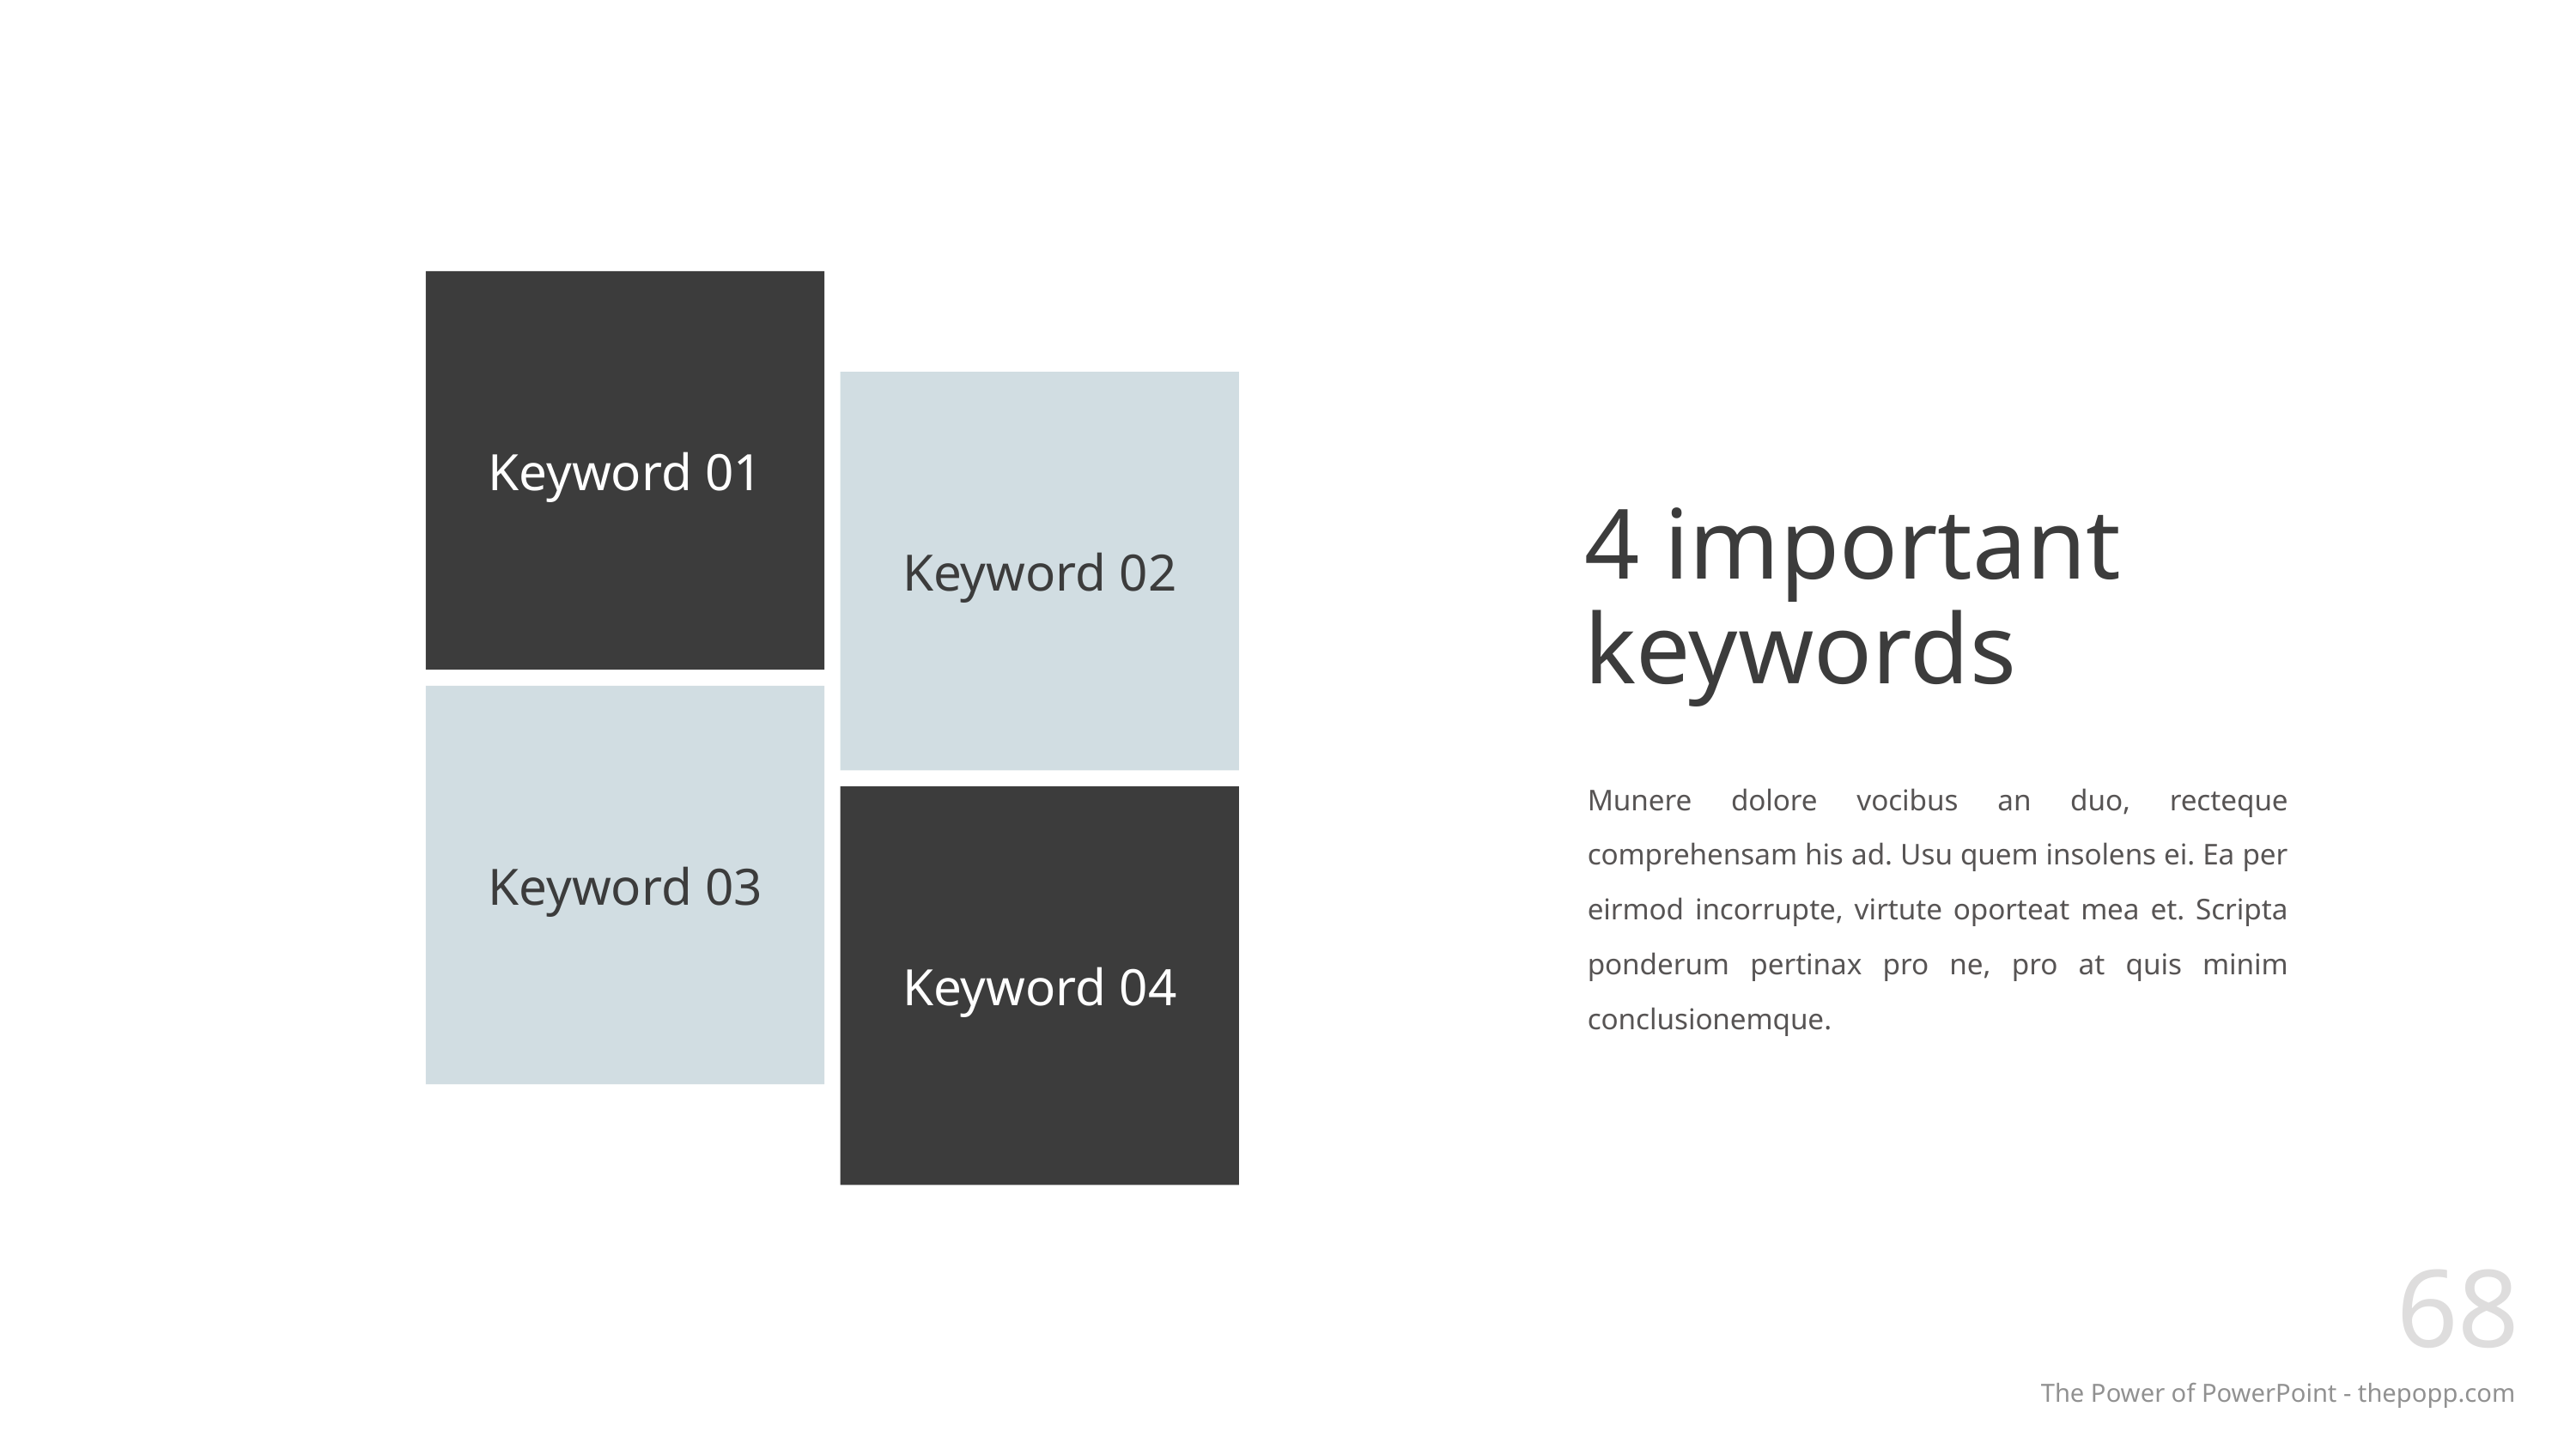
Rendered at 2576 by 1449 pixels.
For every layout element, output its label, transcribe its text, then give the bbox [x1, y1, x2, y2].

list Keyword 03 [425, 841, 825, 929]
list Keyword 01 [425, 427, 825, 514]
slide_number 68 [2150, 1250, 2532, 1393]
footer The Power of PowerPoint - thepopp.com [1573, 1354, 2529, 1432]
list Keyword 04 [840, 943, 1239, 1029]
title 4 important keywords [1571, 306, 2300, 711]
list Keyword 02 [840, 528, 1239, 615]
list Munere dolore vocibus an duo, recteque comprehensam his ad. Usu quem insolens ei. Ea per eirmod incorrupte, virtute oporteat mea et. Scripta ponderum pertinax pro ne, pro at quis minim conclusionemque. [1574, 755, 2303, 1181]
